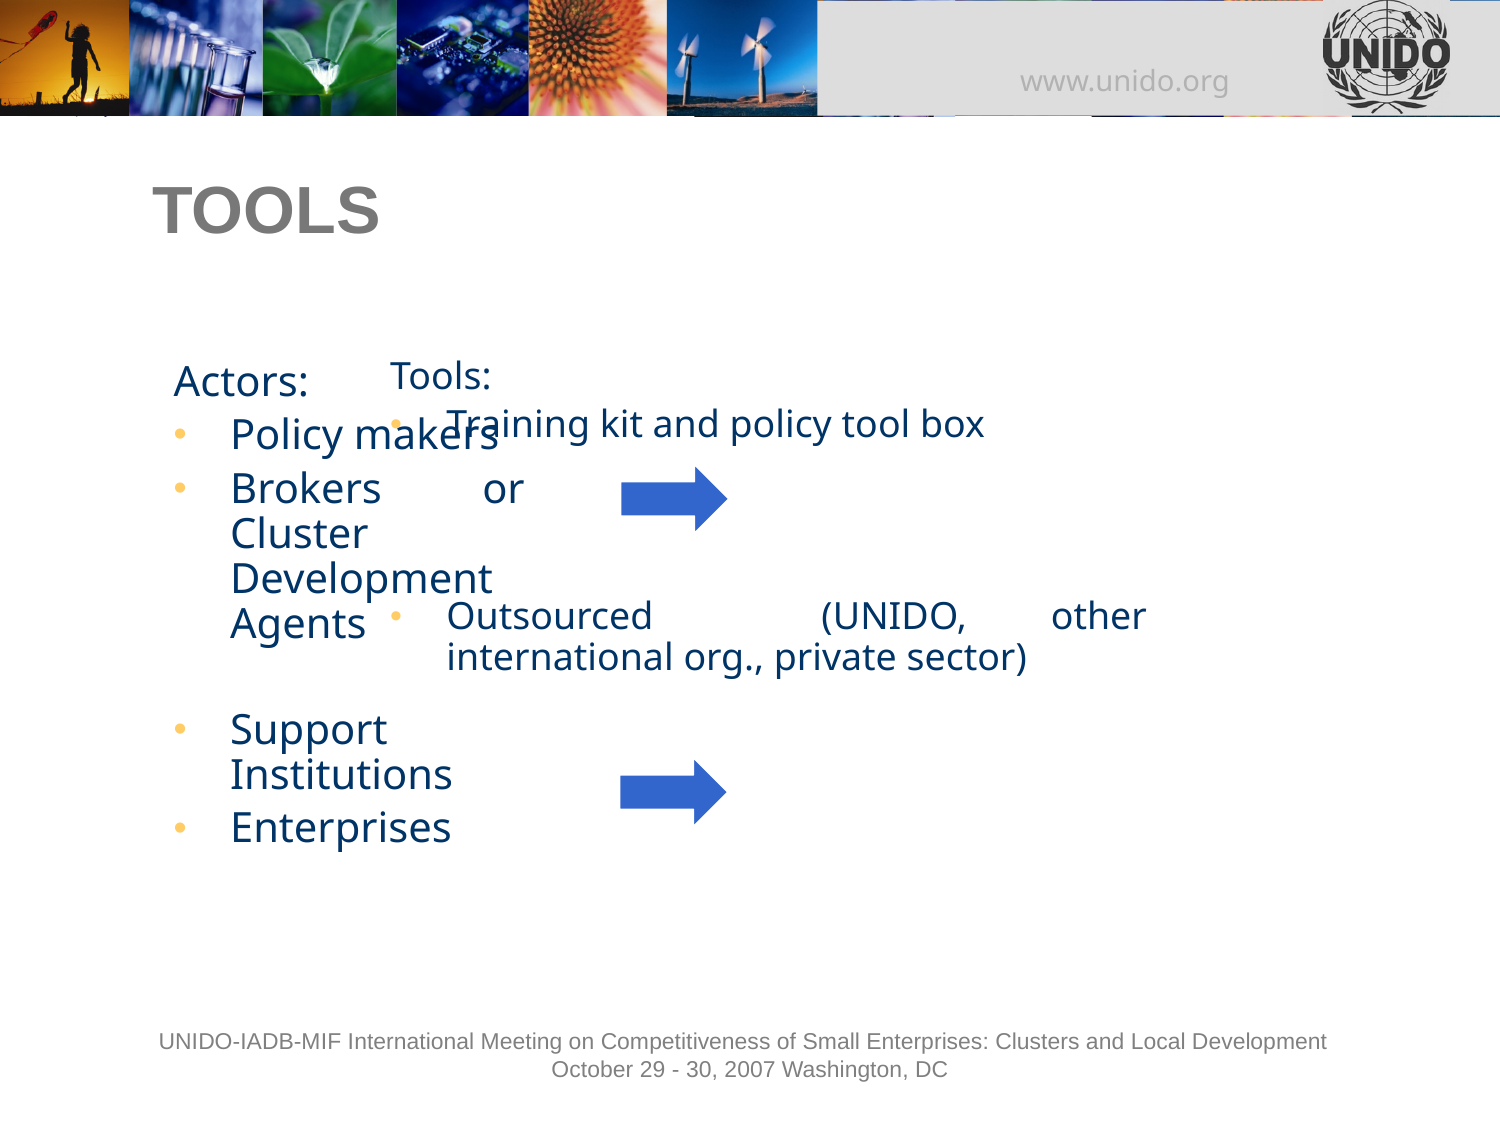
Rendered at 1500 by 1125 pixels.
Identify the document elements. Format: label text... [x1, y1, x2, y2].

title TOOLS [137, 174, 1213, 326]
list Actors: Policy makers Brokers or Cluster Development Agents Support Institutions Enterprises [158, 352, 541, 891]
text_box [619, 757, 728, 827]
text_box [620, 464, 729, 534]
picture [0, 0, 956, 117]
list Tools: Training kit and policy tool box Outsourced (UNIDO, other international org., private sector) [374, 349, 1163, 888]
